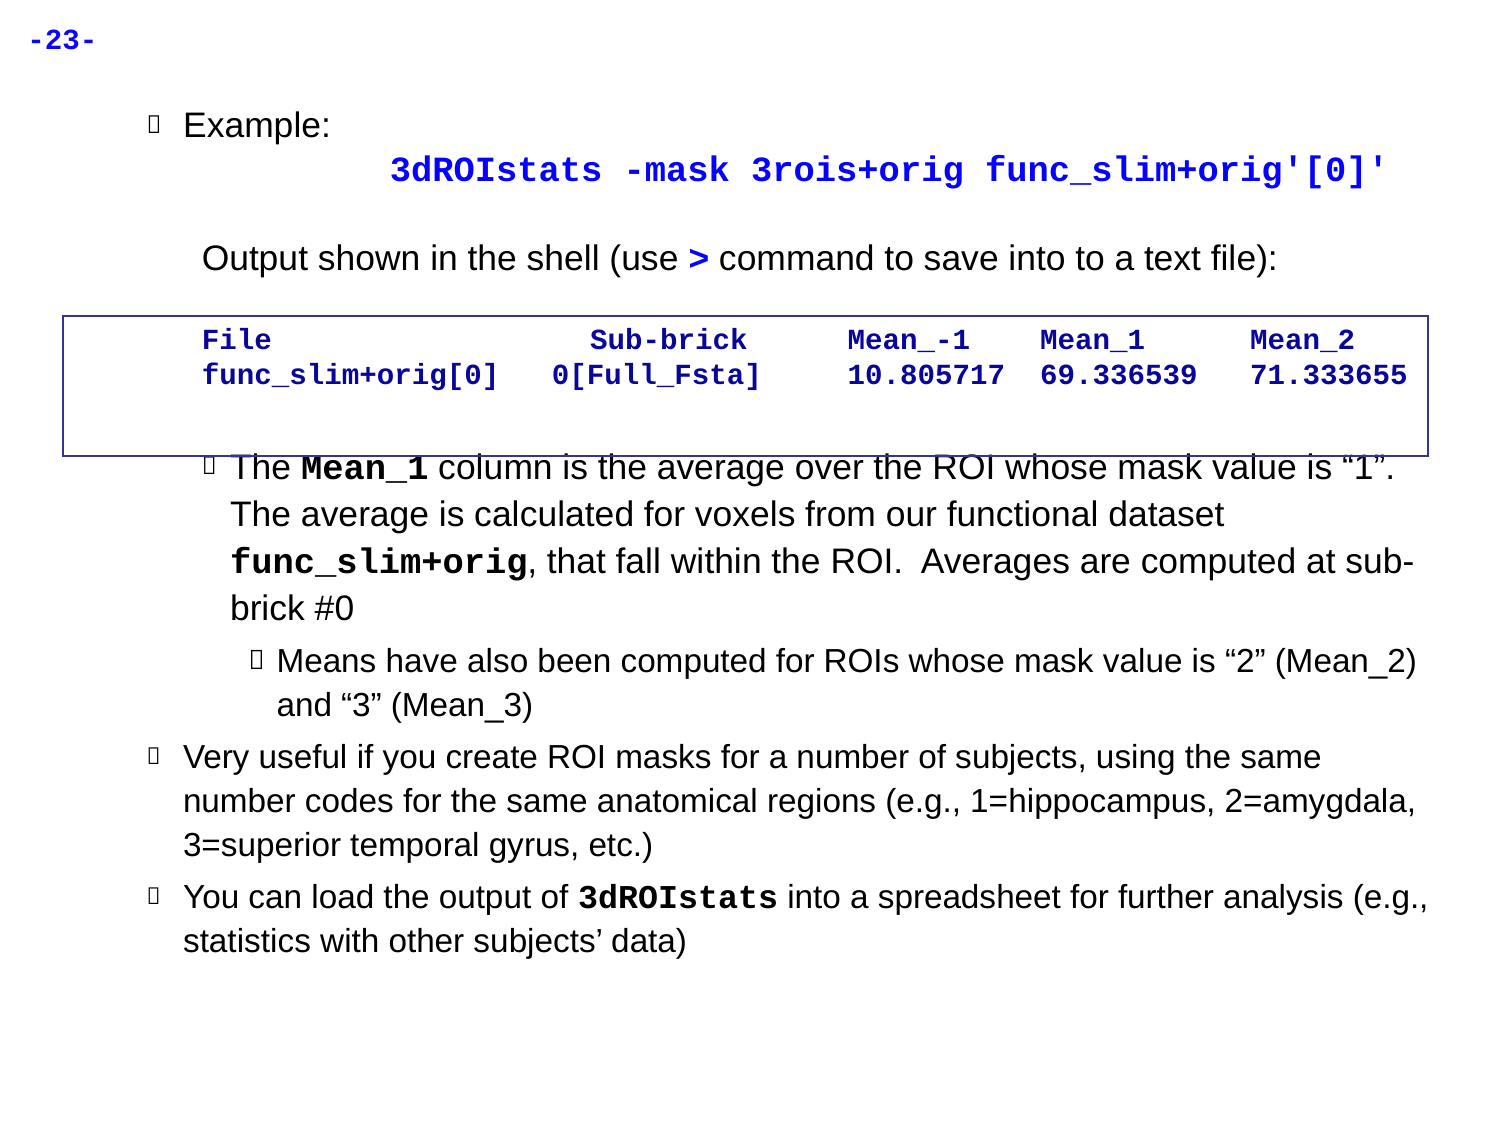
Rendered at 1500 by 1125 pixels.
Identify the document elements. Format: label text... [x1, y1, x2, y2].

text_box Example: 3dROIstats -mask 3rois+orig func_slim+orig'[0]' Output shown in the shell (use > command to save into to a text file): File Sub-brick Mean_-1 Mean_1 Mean_2 func_slim+orig[0] 0[Full_Fsta] 10.805717 69.336539 71.333655 The Mean_1 column is the average over the ROI whose mask value is “1”. The average is calculated for voxels from our functional dataset func_slim+orig, that fall within the ROI. Averages are computed at sub-brick #0 Means have also been computed for ROIs whose mask value is “2” (Mean_2) and “3” (Mean_3) Very useful if you create ROI masks for a number of subjects, using the same number codes for the same anatomical regions (e.g., 1=hippocampus, 2=amygdala, 3=superior temporal gyrus, etc.) You can load the output of 3dROIstats into a spreadsheet for further analysis (e.g., statistics with other subjects’ data) [74, 99, 1450, 1075]
text_box [63, 315, 1428, 457]
